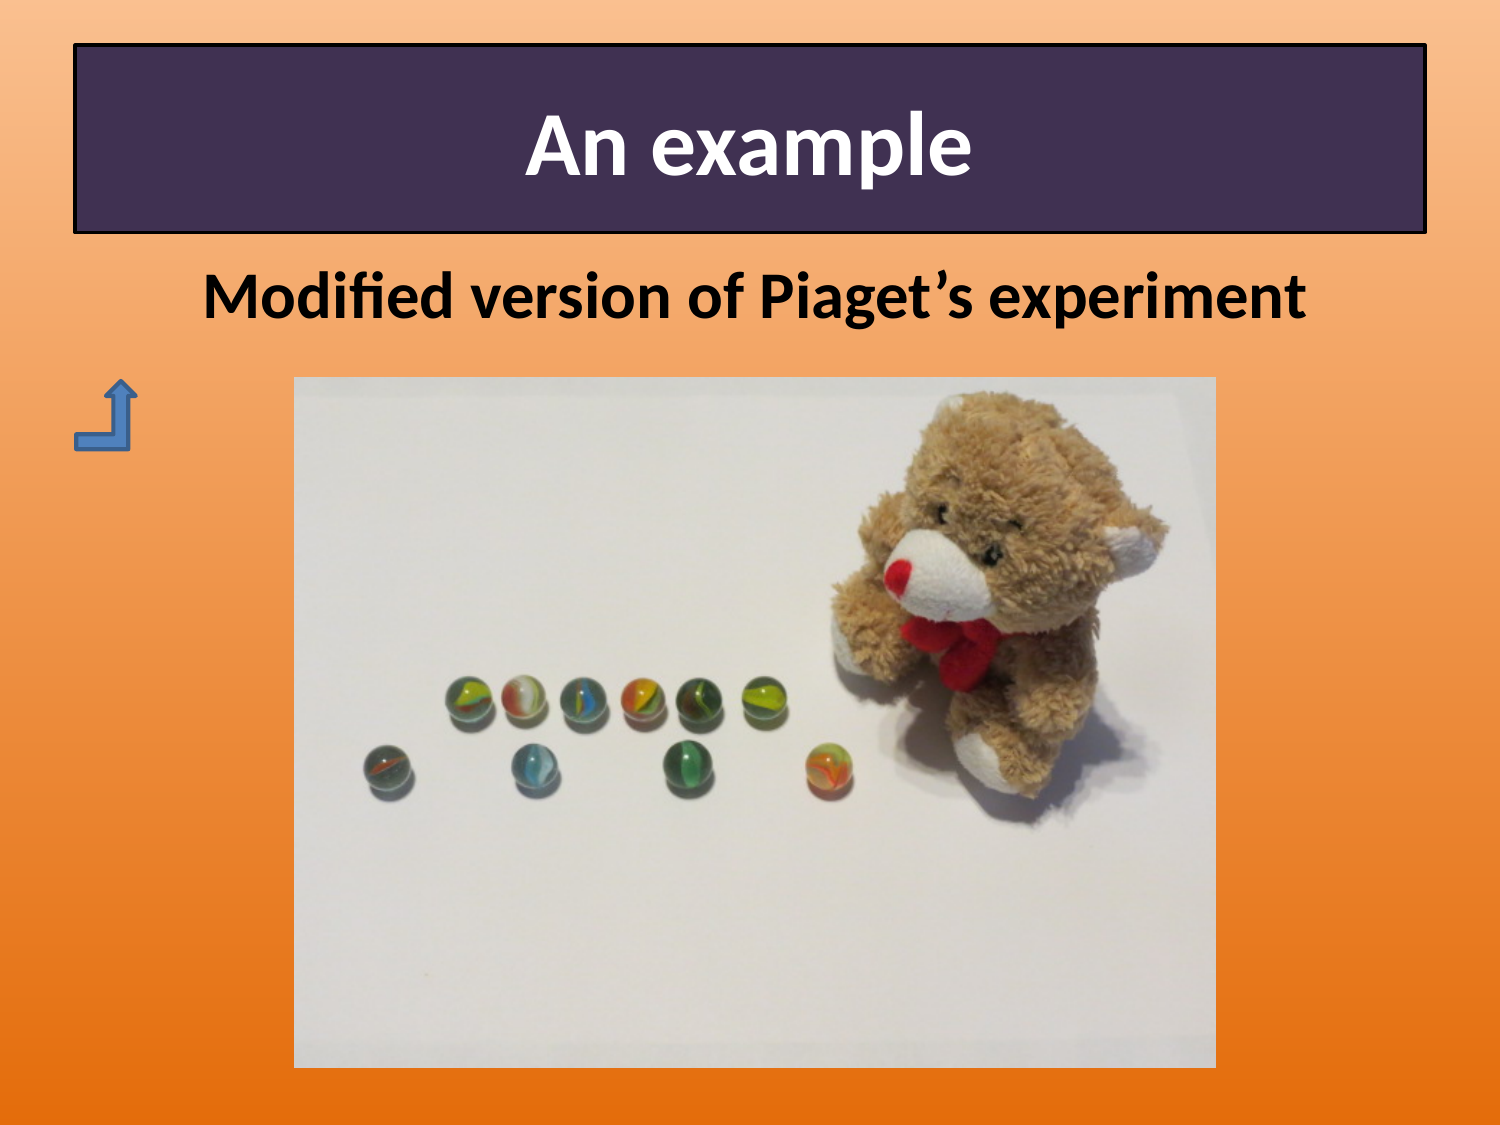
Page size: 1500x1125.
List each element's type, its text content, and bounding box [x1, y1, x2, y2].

picture [294, 377, 1217, 1069]
text_box [74, 378, 138, 452]
text_box Modified version of Piaget’s experiment [76, 244, 1435, 420]
title An example [73, 43, 1427, 234]
